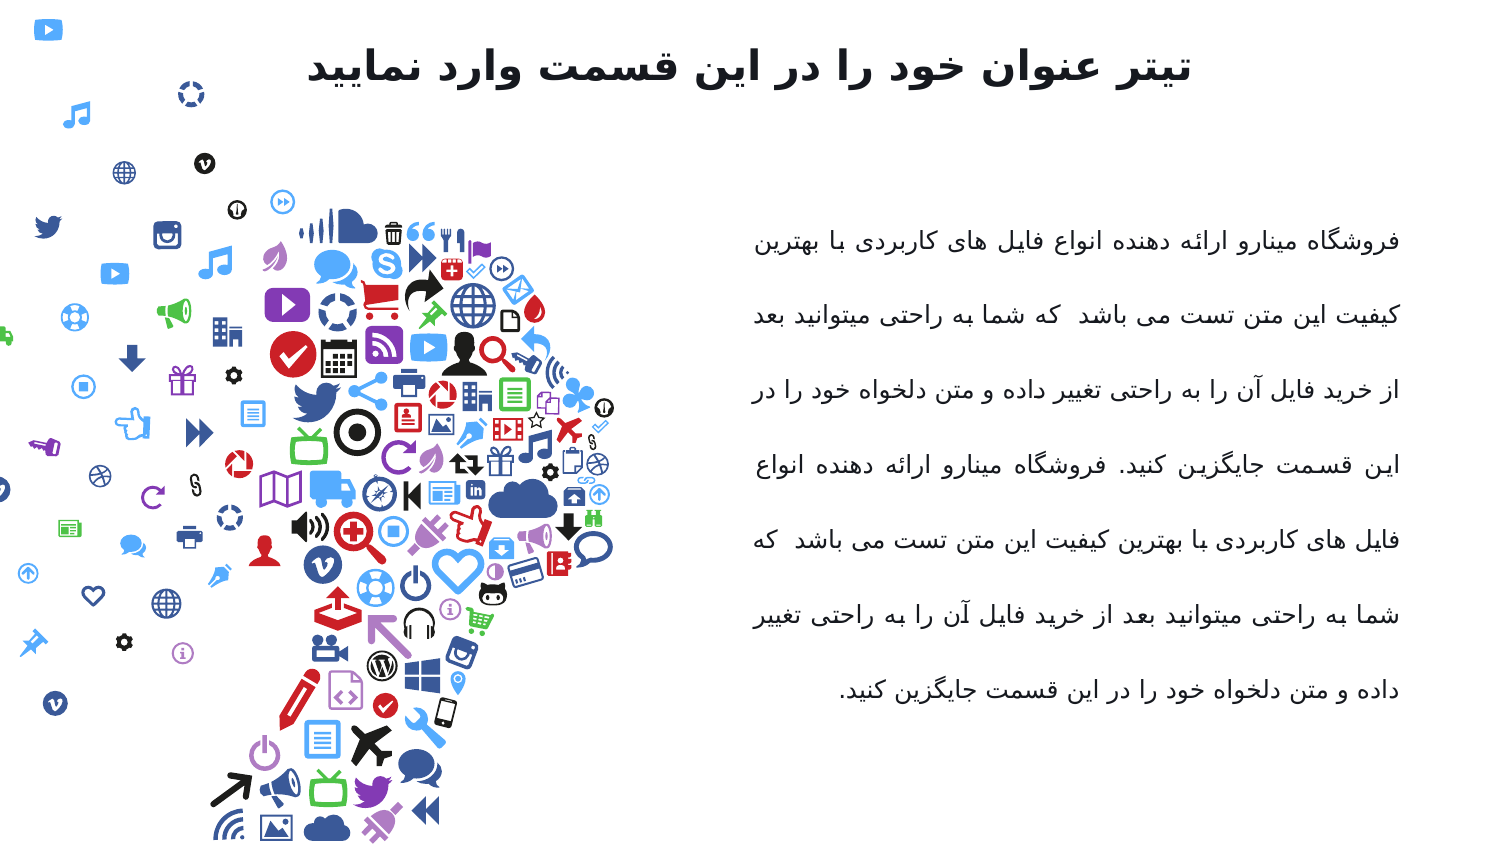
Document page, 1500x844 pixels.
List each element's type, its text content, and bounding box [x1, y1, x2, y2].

text_box فروشگاه مینارو ارائه دهنده انواع فایل های کاربردی با بهترین کیفیت این متن تست می باشد که شما به راحتی میتوانید بعد از خرید فایل آن را به راحتی تغییر داده و متن دلخواه خود را در این قسمت جایگزین کنید. فروشگاه مینارو ارائه دهنده انواع فایل های کاربردی با بهترین کیفیت این متن تست می باشد که شما به راحتی میتوانید بعد از خرید فایل آن را به راحتی تغییر داده و متن دلخواه خود را در این قسمت جایگزین کنید. [737, 171, 1416, 786]
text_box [0, 0, 615, 844]
text_box تیتر عنوان خود را در این قسمت وارد نمایید [618, 6, 1500, 96]
